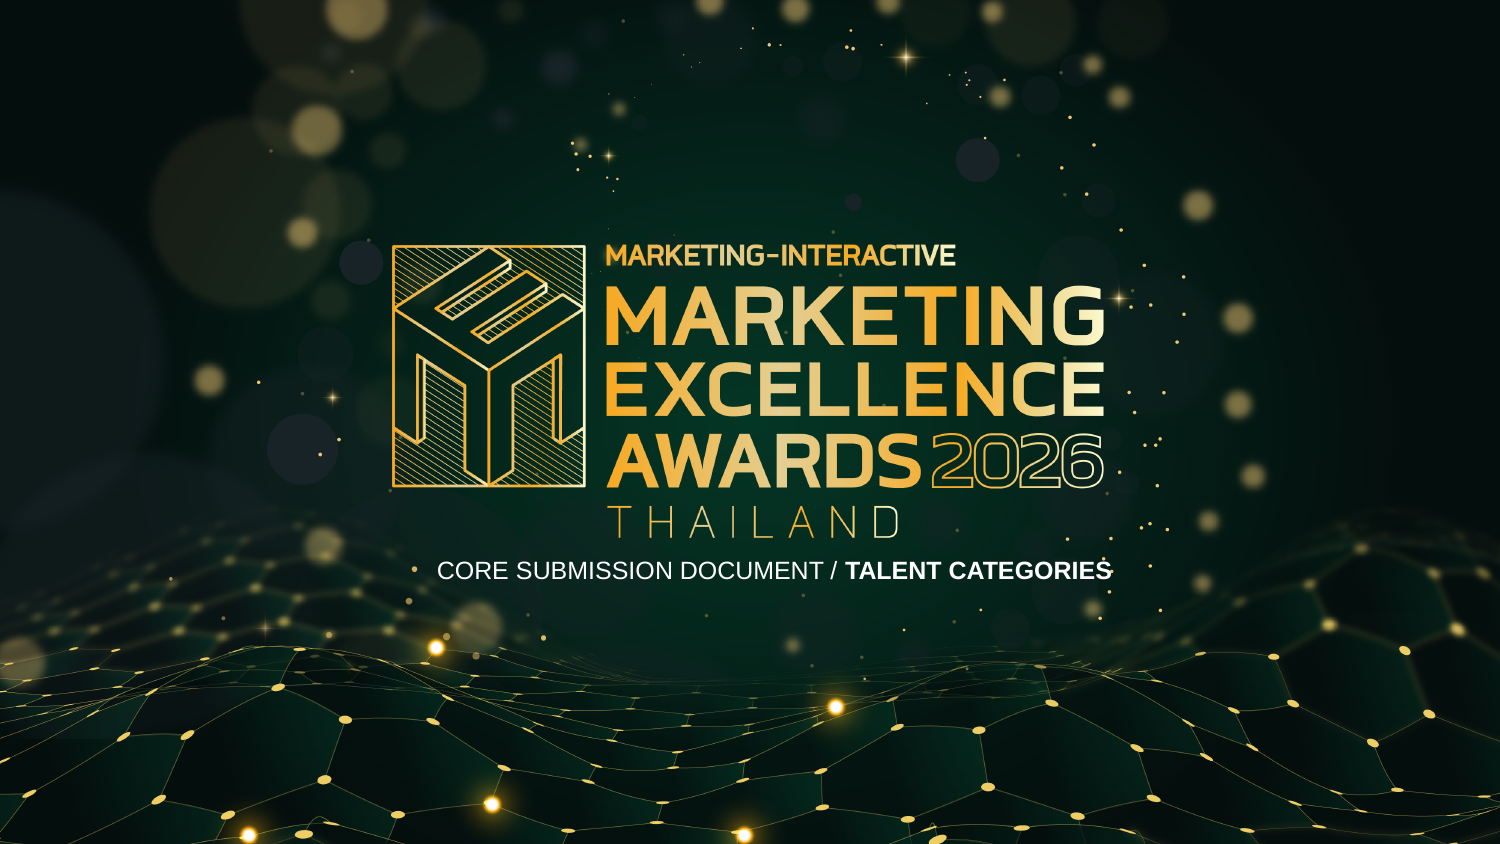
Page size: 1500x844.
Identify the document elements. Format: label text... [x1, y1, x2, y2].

text_box CORE SUBMISSION DOCUMENT / TALENT CATEGORIES [312, 546, 1237, 592]
picture [0, 0, 1500, 844]
